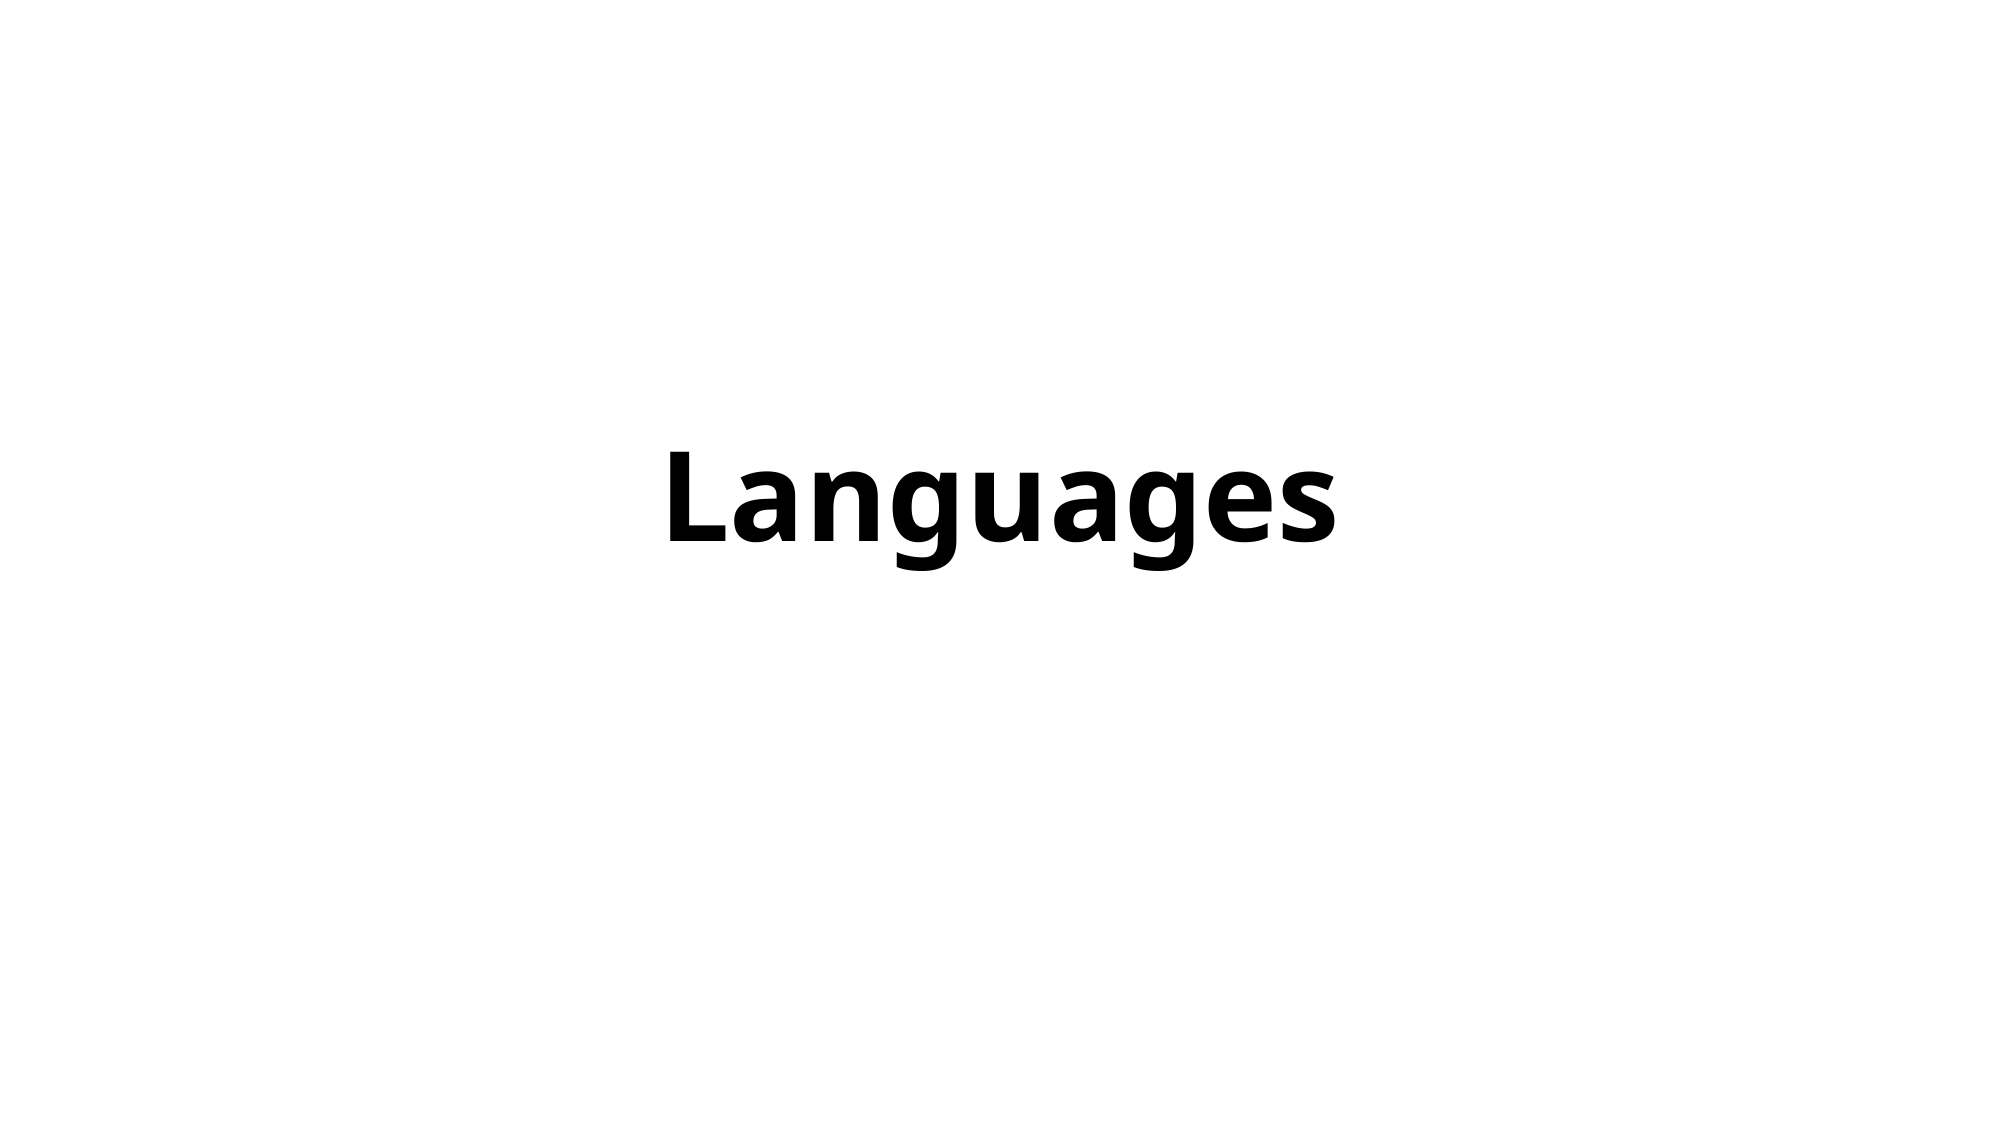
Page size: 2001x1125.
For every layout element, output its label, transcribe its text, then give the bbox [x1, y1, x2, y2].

title Languages [249, 184, 1750, 576]
